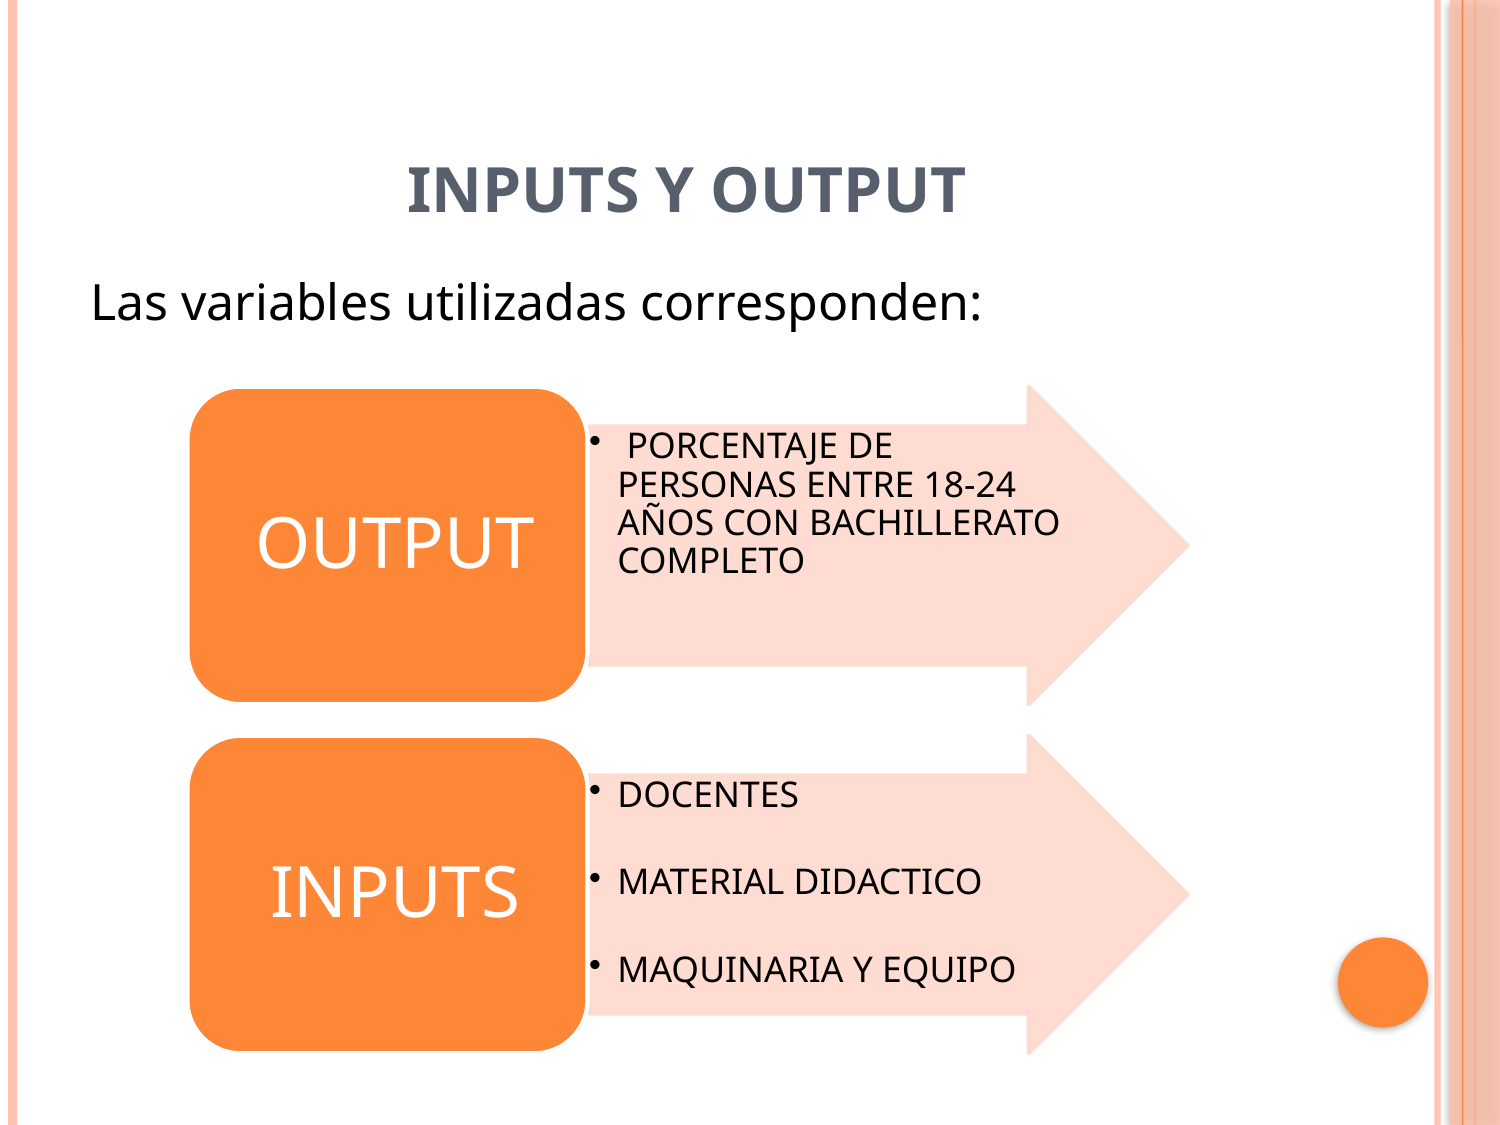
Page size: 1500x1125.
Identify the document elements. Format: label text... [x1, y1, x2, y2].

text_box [186, 386, 1188, 1054]
title inputs y output [75, 45, 1300, 233]
list Las variables utilizadas corresponden: [74, 262, 1301, 1063]
